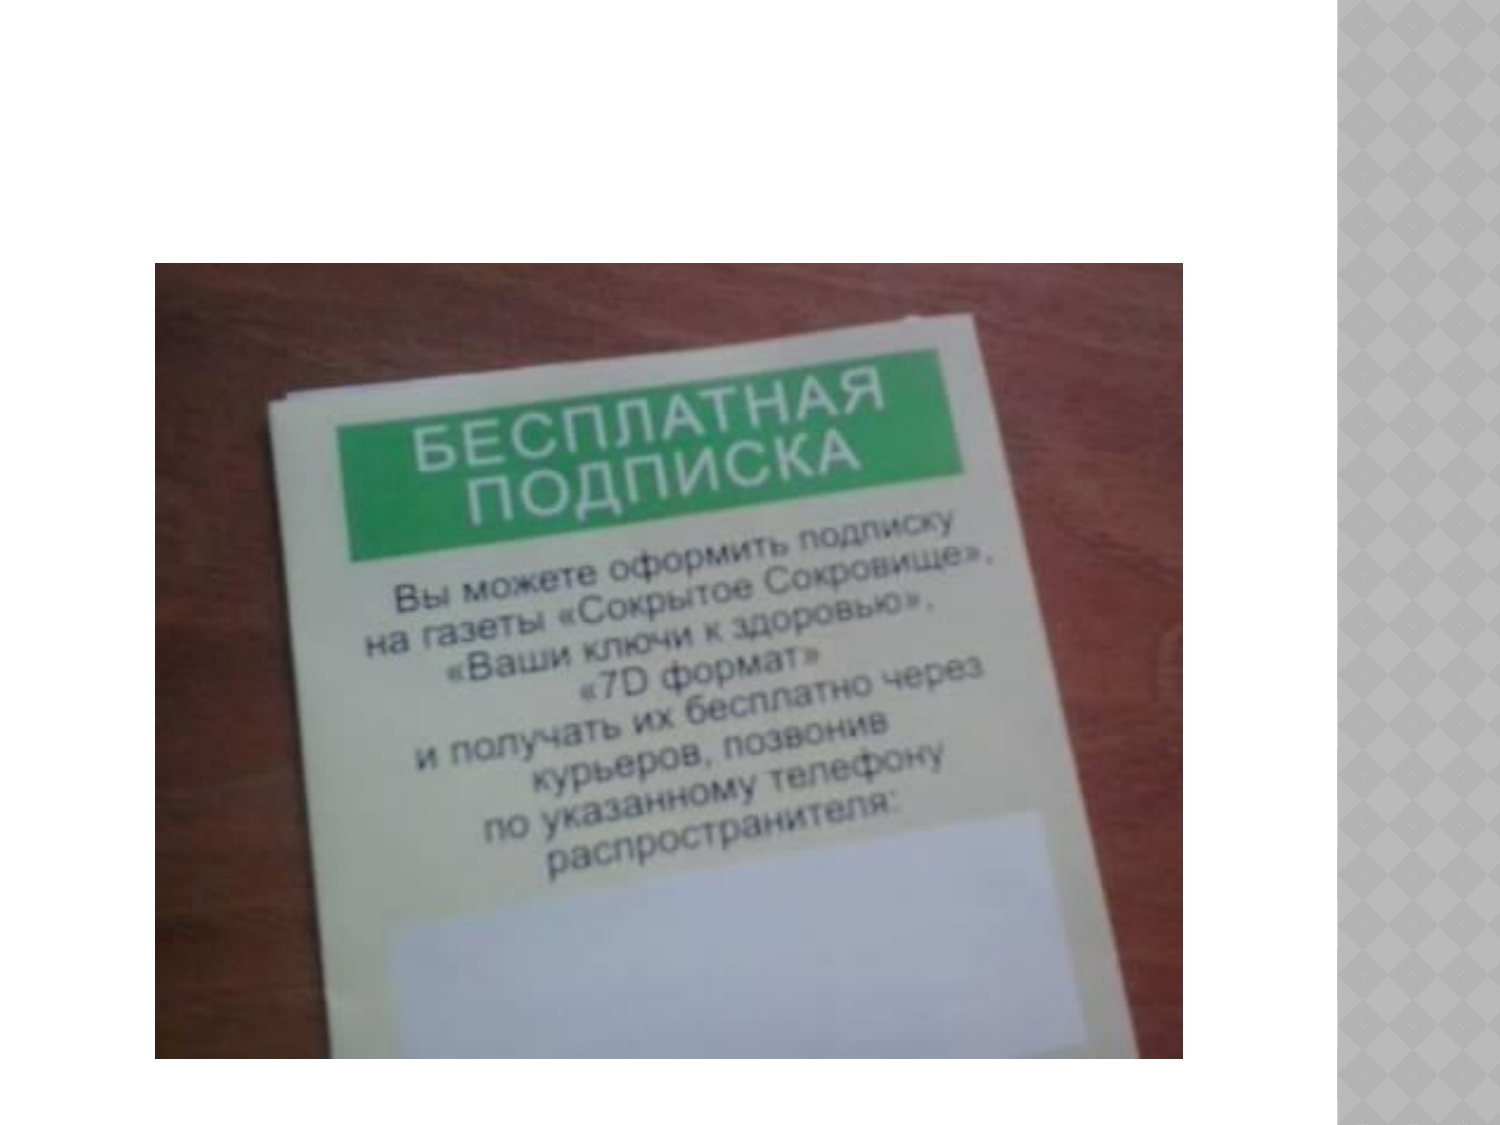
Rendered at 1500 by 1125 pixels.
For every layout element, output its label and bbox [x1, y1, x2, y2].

list [154, 263, 1183, 1060]
